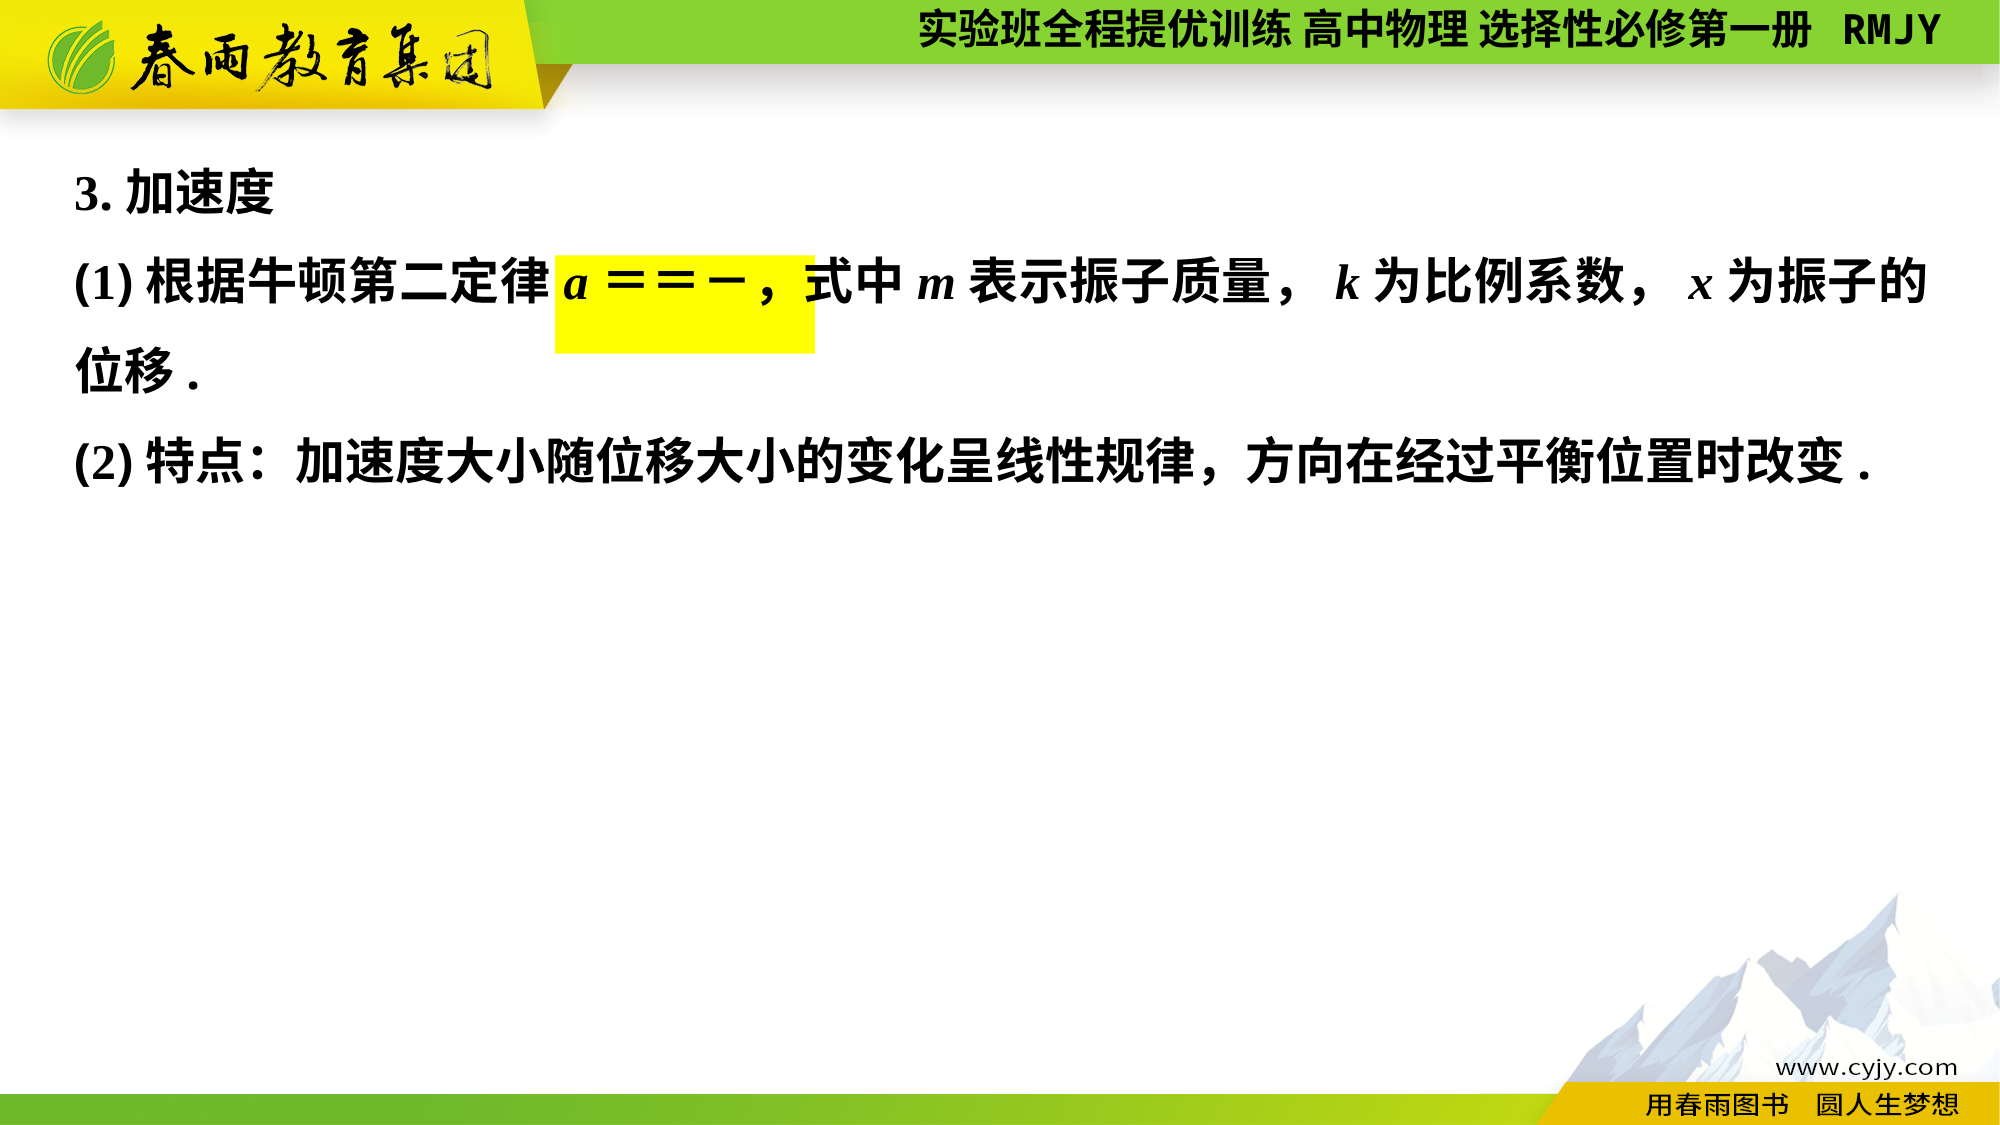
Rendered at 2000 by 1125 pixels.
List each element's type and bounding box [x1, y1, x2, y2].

picture [0, 0, 2000, 1125]
text_box [555, 255, 815, 354]
